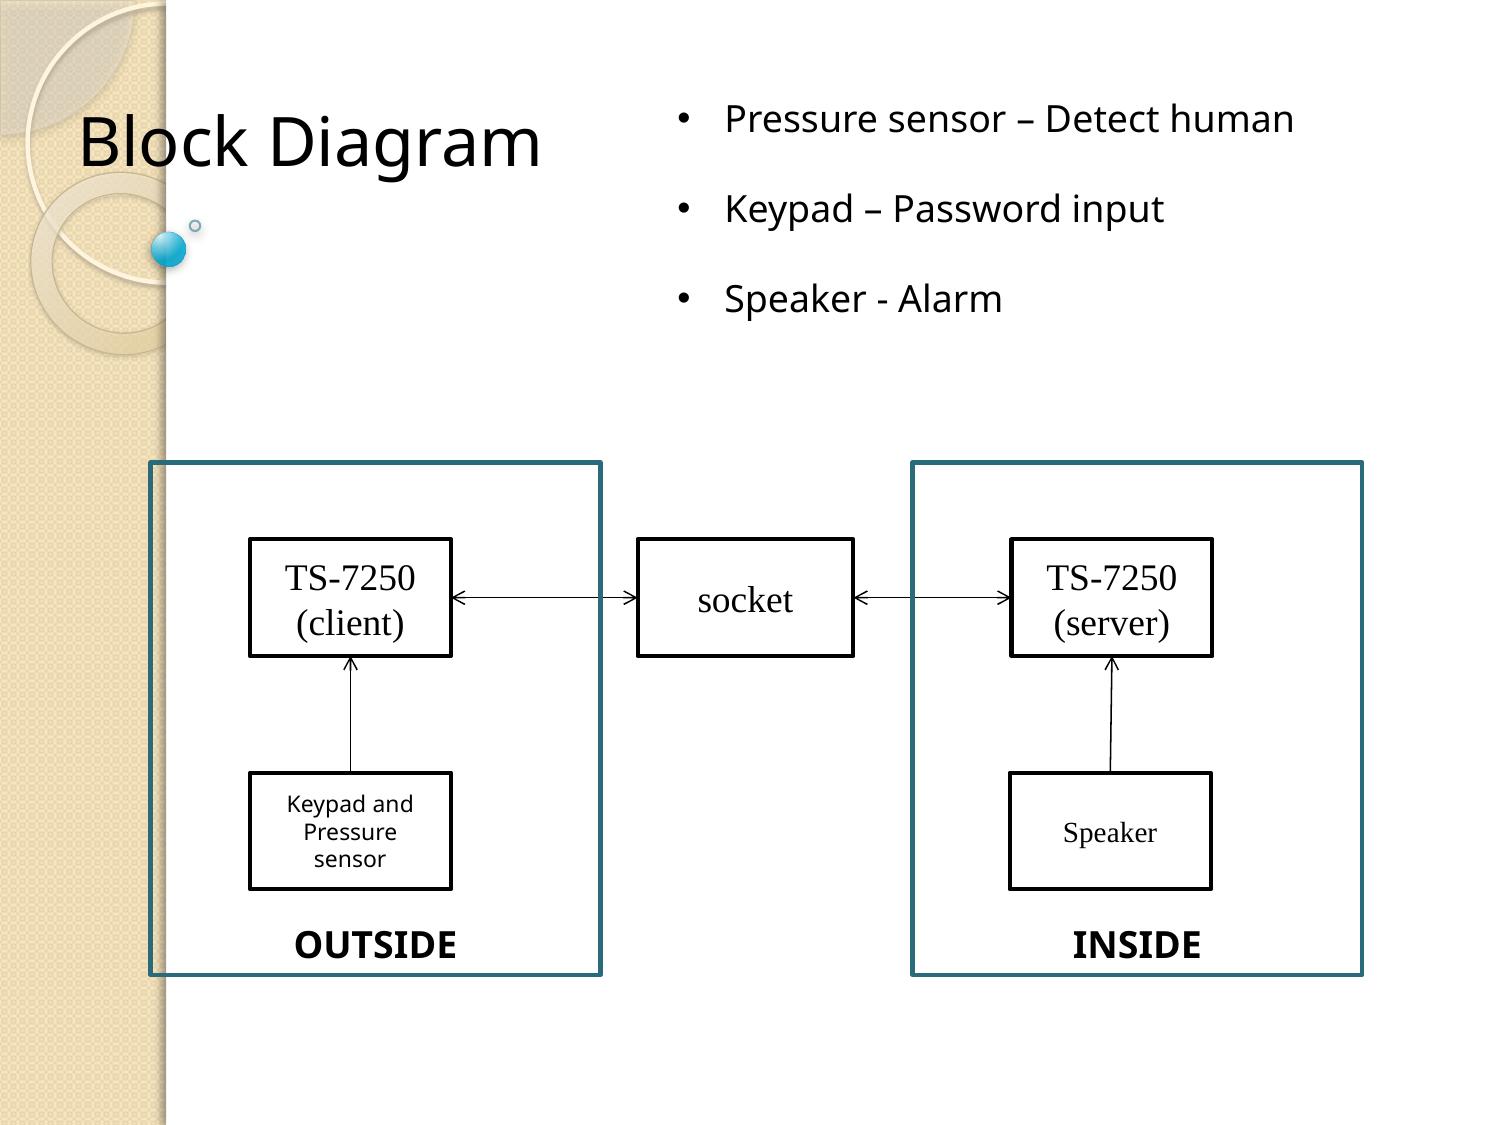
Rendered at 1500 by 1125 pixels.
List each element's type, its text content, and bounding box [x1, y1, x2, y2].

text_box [249, 539, 1213, 890]
text_box OUTSIDE [148, 460, 603, 977]
title Block Diagram [62, 37, 638, 188]
text_box INSIDE [910, 460, 1364, 977]
text_box Pressure sensor – Detect human Keypad – Password input Speaker - Alarm [662, 87, 1413, 328]
